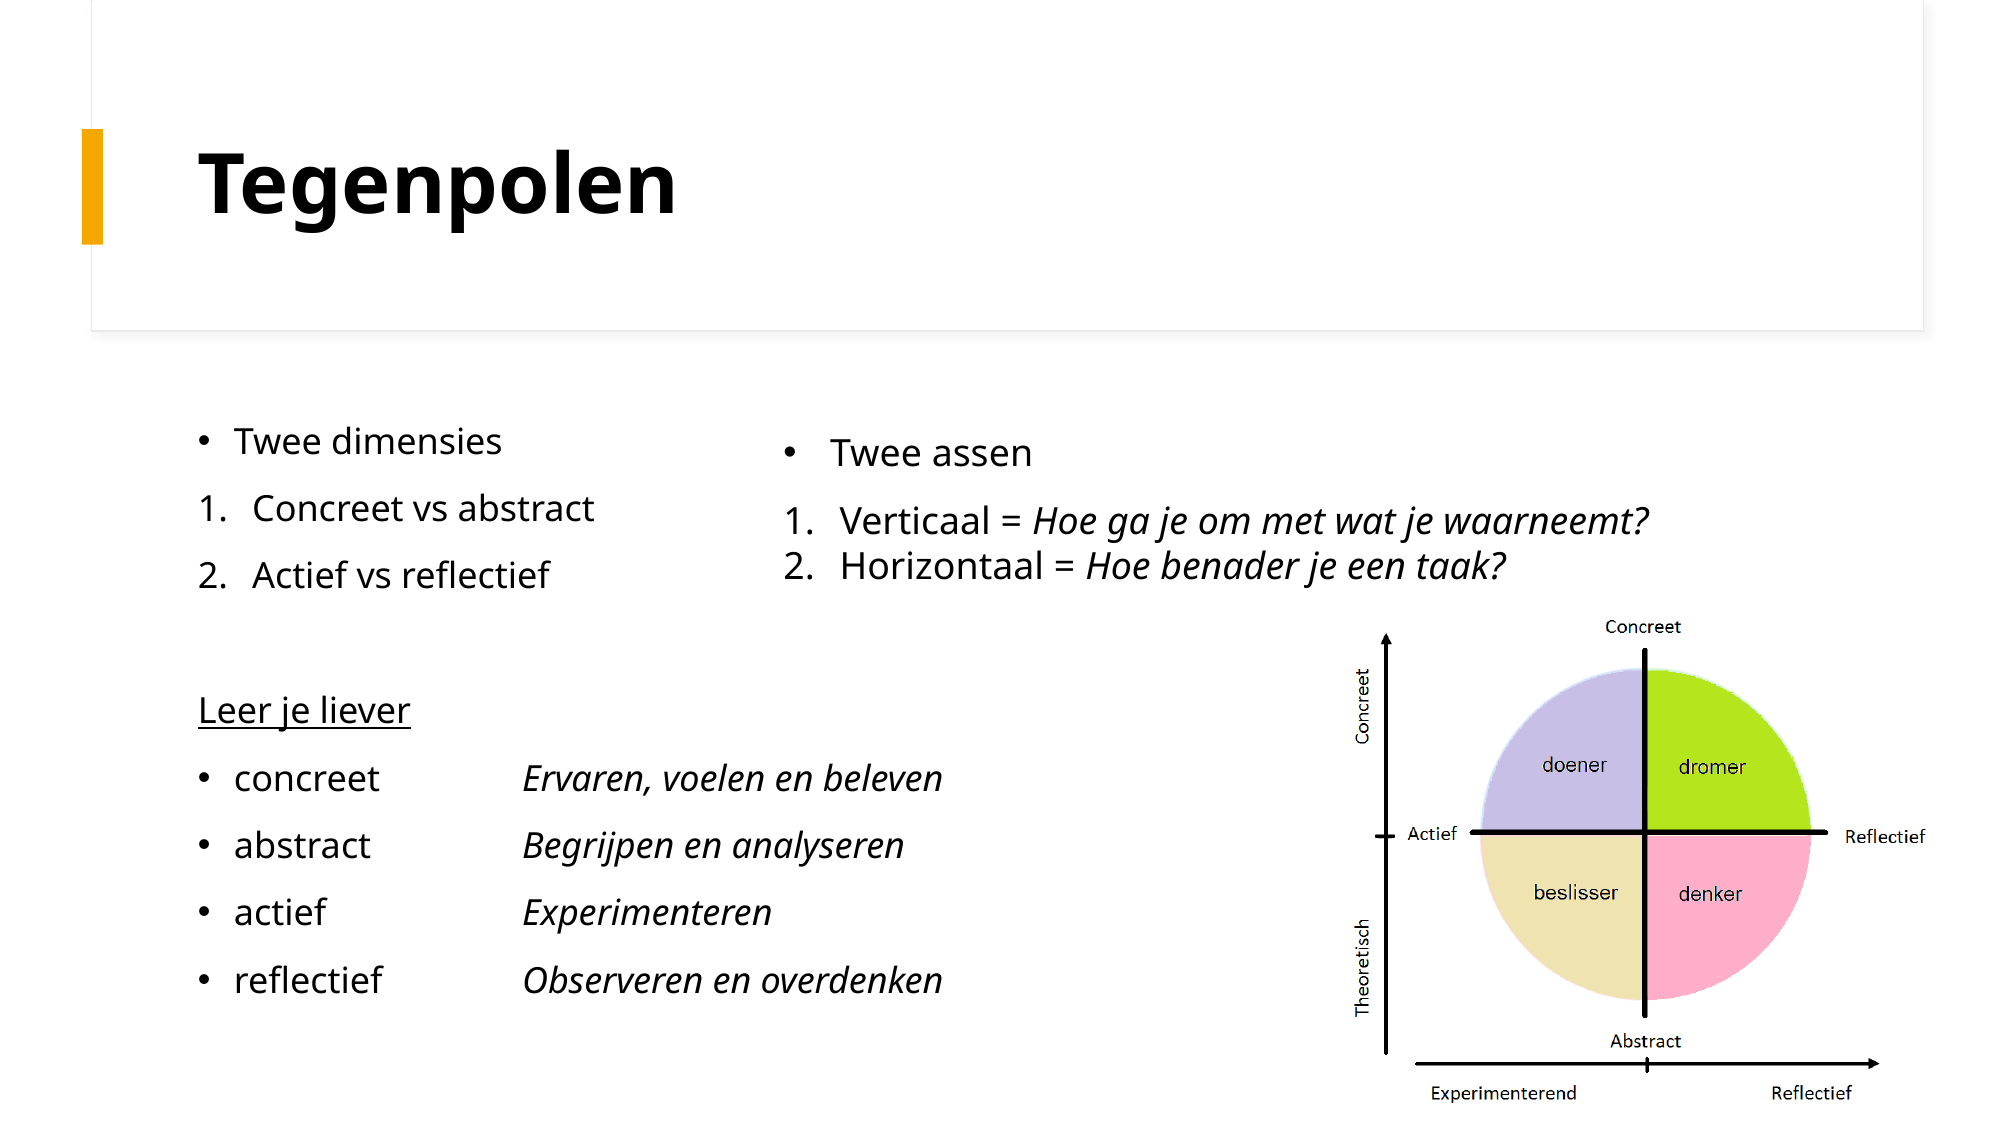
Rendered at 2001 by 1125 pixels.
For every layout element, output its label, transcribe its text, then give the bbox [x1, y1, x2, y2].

list Twee dimensies Concreet vs abstract Actief vs reflectief Leer je liever concreet Ervaren, voelen en beleven abstract Begrijpen en analyseren actief Experimenteren reflectief Observeren en overdenken [183, 406, 1851, 1013]
title Tegenpolen [183, 90, 1851, 284]
text_box Twee assen Verticaal = Hoe ga je om met wat je waarneemt? Horizontaal = Hoe benader je een taak? [768, 422, 1769, 595]
picture [1349, 611, 1933, 1110]
